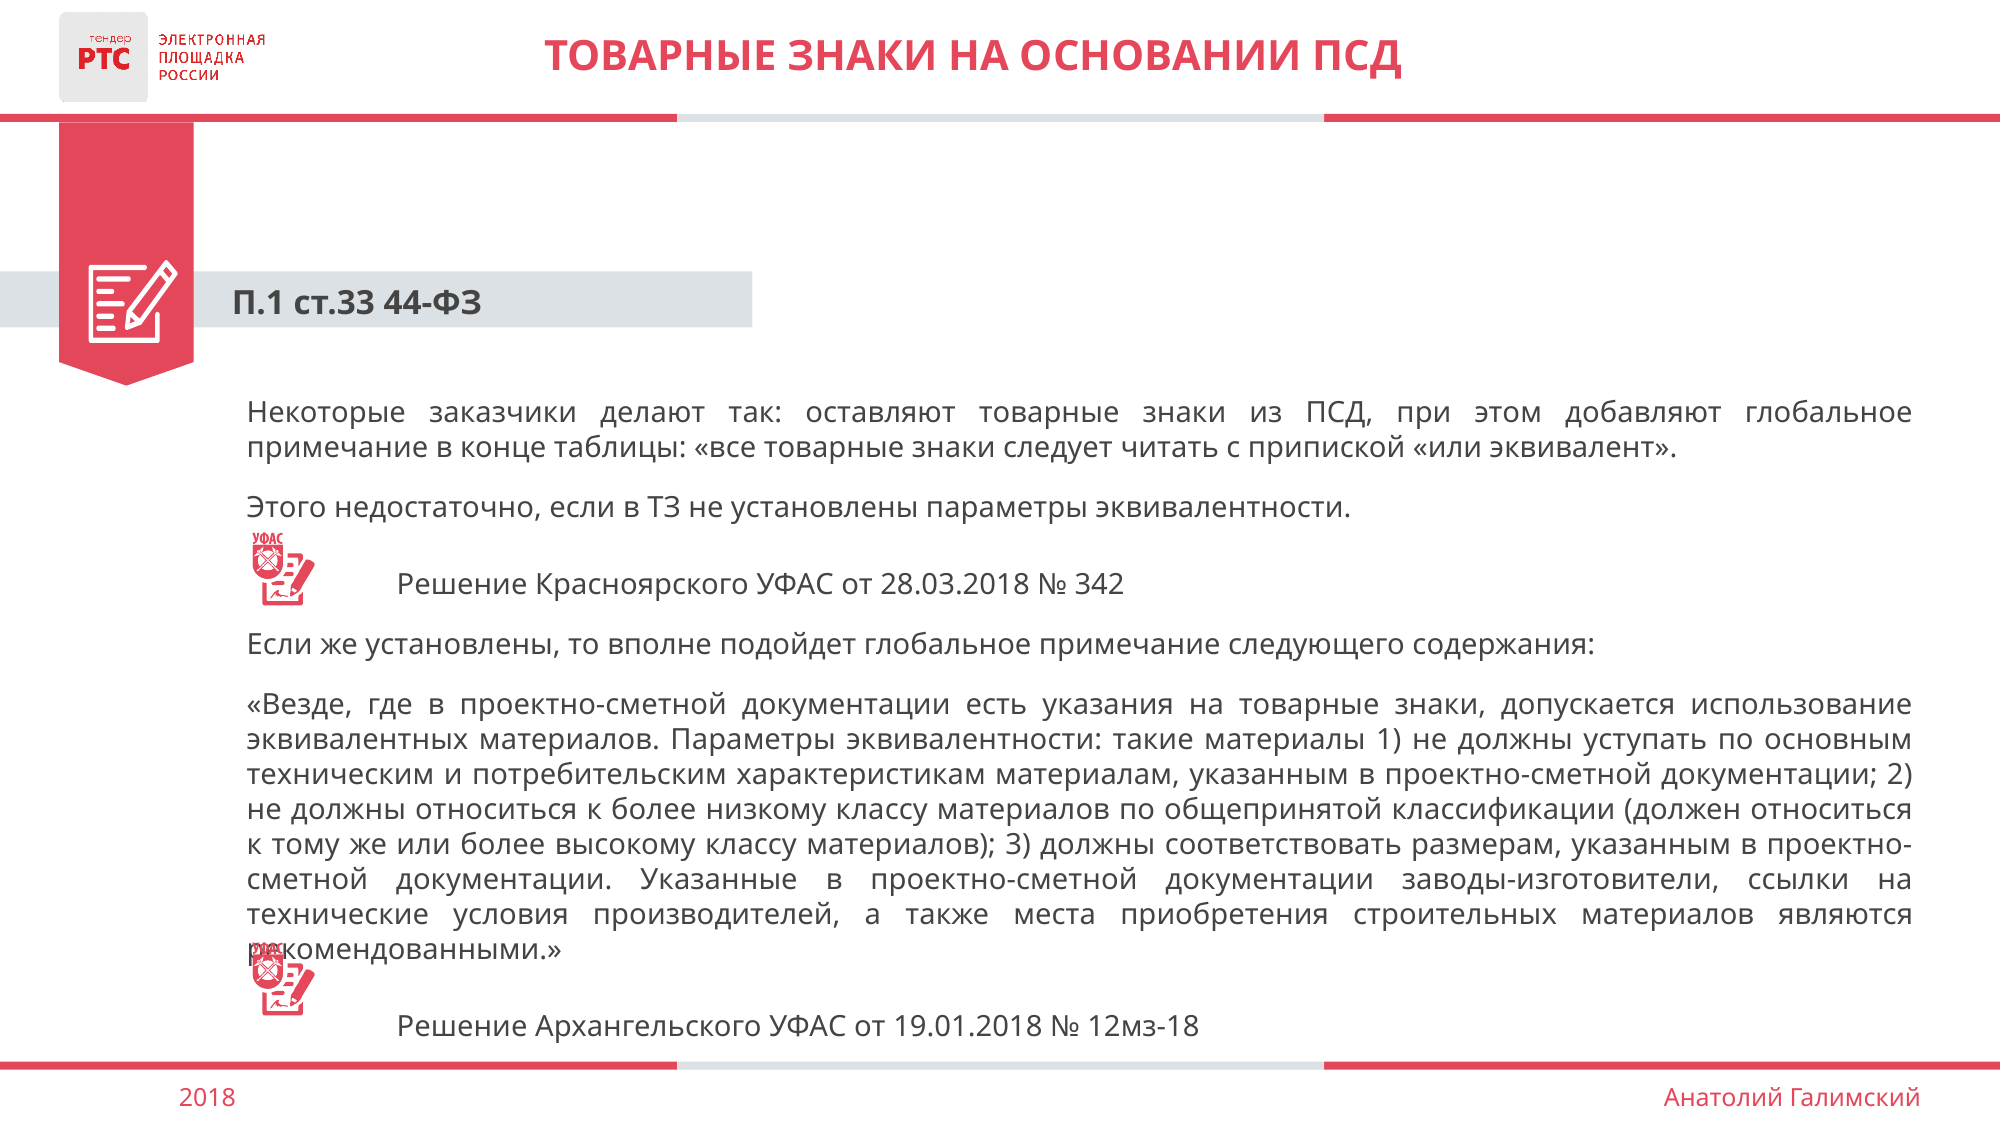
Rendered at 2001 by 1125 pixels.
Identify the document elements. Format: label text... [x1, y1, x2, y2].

text_box [58, 121, 195, 387]
text_box [195, 270, 753, 328]
text_box 2018 [0, 1073, 415, 1119]
text_box [0, 270, 58, 328]
picture [59, 12, 265, 102]
title Товарные знаки на основании псд [294, 0, 1652, 114]
text_box [88, 264, 160, 343]
text_box [124, 260, 178, 330]
picture [251, 531, 315, 606]
text_box Анатолий Галимский [1584, 1073, 2000, 1119]
text_box П.1 ст.33 44-ФЗ [231, 281, 960, 322]
picture [251, 941, 315, 1016]
text_box Некоторые заказчики делают так: оставляют товарные знаки из ПСД, при этом добавляют глобальное примечание в конце таблицы: «все товарные знаки следует читать с припиской «или эквивалент». Этого недостаточно, если в ТЗ не установлены параметры эквивалентности. Решение Красноярского УФАС от 28.03.2018 № 342 Если же установлены, то вполне подойдет глобальное примечание следующего содержания: «Везде, где в проектно-сметной документации есть указания на товарные знаки, допускается использование эквивалентных материалов. Параметры эквивалентности: такие материалы 1) не должны уступать по основным техническим и потребительским характеристикам материалам, указанным в проектно-сметной документации; 2) не должны относиться к более низкому классу материалов по общепринятой классификации (должен относиться к тому же или более высокому классу материалов); 3) должны соответствовать размерам, указанным в проектно-сметной документации. Указанные в проектно-сметной документации заводы-изготовители, ссылки на технические условия производителей, а также места приобретения строительных материалов являются рекомендованными.» Решение Архангельского УФАС от 19.01.2018 № 12мз-18 [231, 385, 1929, 1125]
